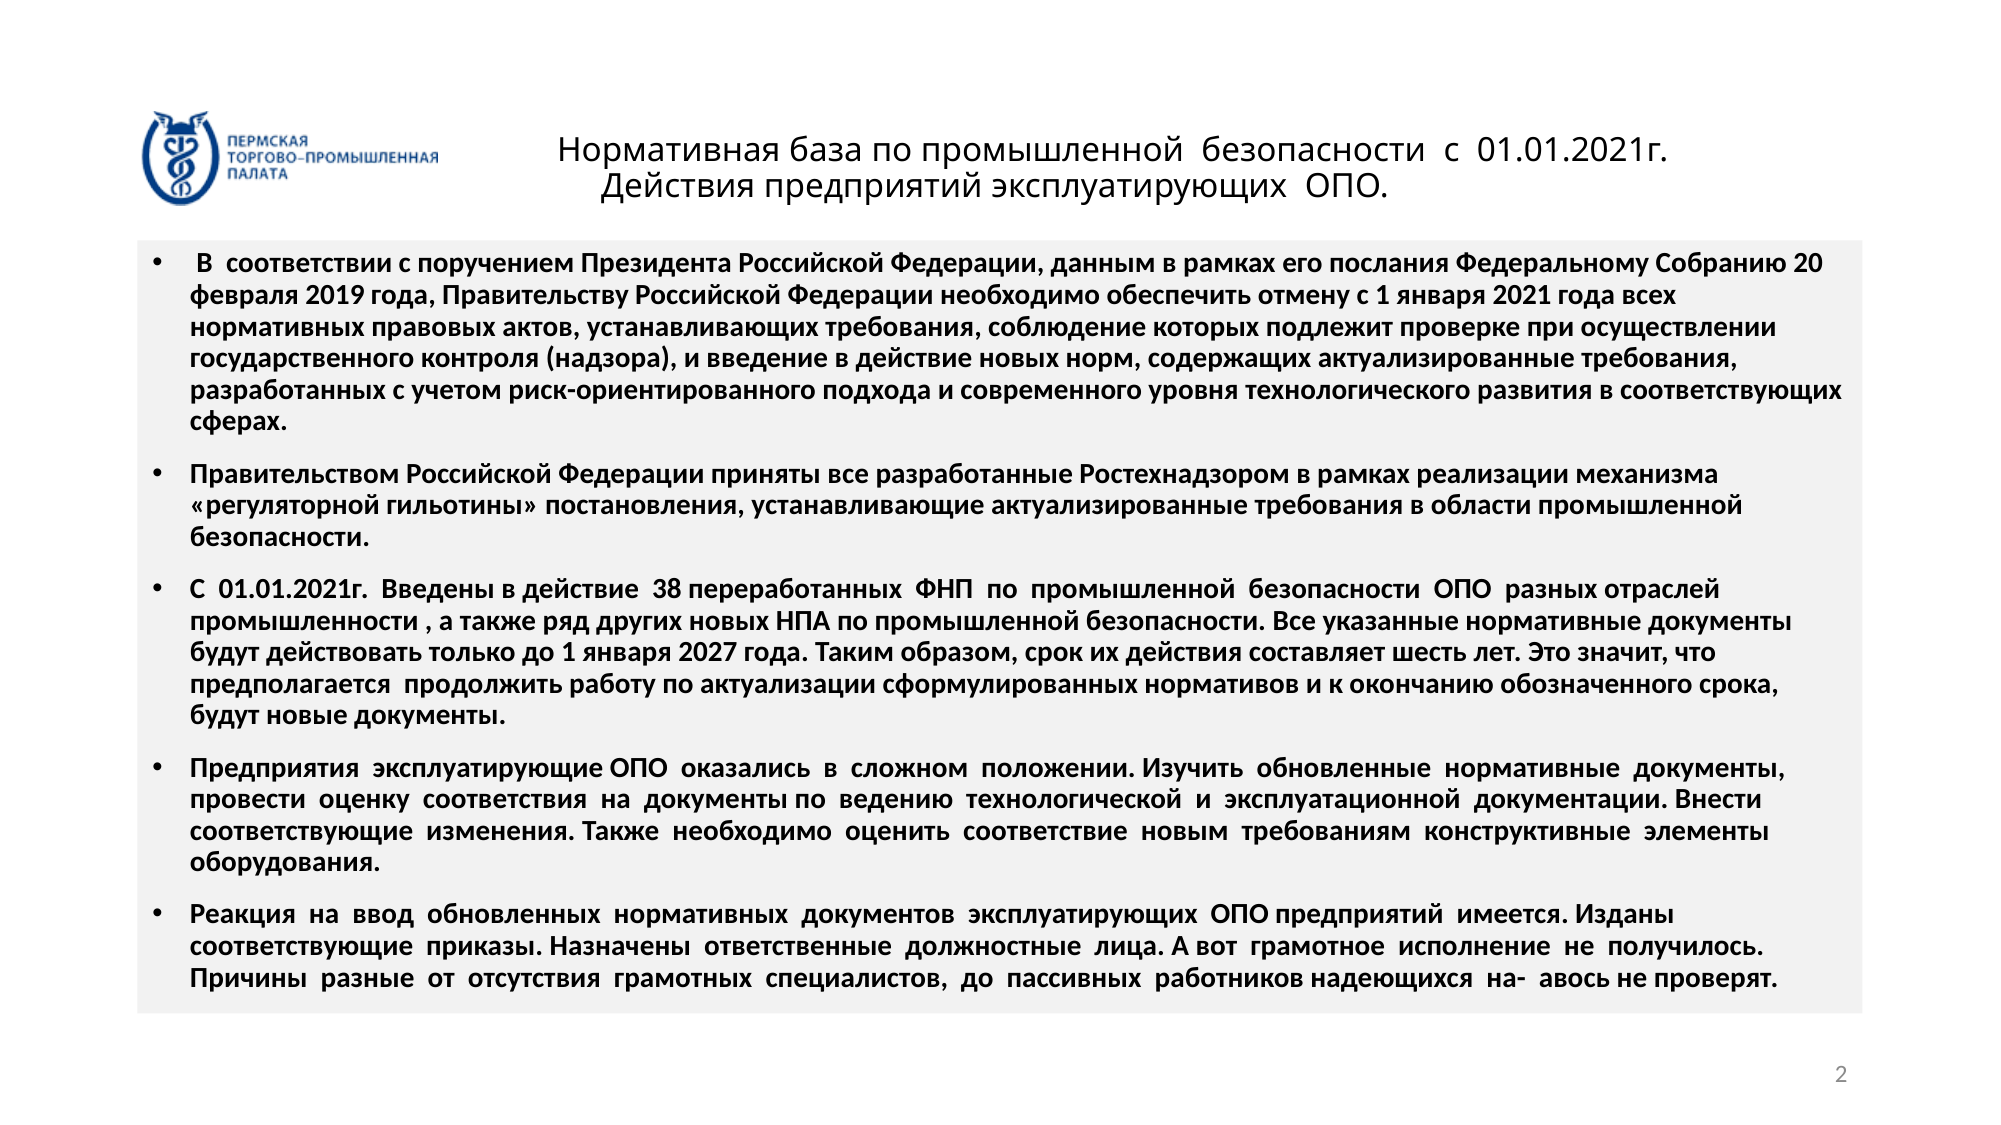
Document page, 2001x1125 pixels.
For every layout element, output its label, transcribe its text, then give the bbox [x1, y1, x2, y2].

picture [137, 111, 438, 206]
list В соответствии с поручением Президента Российской Федерации, данным в рамках его послания Федеральному Собранию 20 февраля 2019 года, Правительству Российской Федерации необходимо обеспечить отмену с 1 января 2021 года всех нормативных правовых актов, устанавливающих требования, соблюдение которых подлежит проверке при осуществлении государственного контроля (надзора), и введение в действие новых норм, содержащих актуализированные требования, разработанных с учетом риск-ориентированного подхода и современного уровня технологического развития в соответствующих сферах. Правительством Российской Федерации приняты все разработанные Ростехнадзором в рамках реализации механизма «регуляторной гильотины» постановления, устанавливающие актуализированные требования в области промышленной безопасности. С 01.01.2021г. Введены в действие 38 переработанных ФНП по промышленной безопасности ОПО разных отраслей промышленности , а также ряд других новых НПА по промышленной безопасности. Все указанные нормативные документы будут действовать только до 1 января 2027 года. Таким образом, срок их действия составляет шесть лет. Это значит, что предполагается продолжить работу по актуализации сформулированных нормативов и к окончанию обозначенного срока, будут новые документы. Предприятия эксплуатирующие ОПО оказались в сложном положении. Изучить обновленные нормативные документы, провести оценку соответствия на документы по ведению технологической и эксплуатационной документации. Внести соответствующие изменения. Также необходимо оценить соответствие новым требованиям конструктивные элементы оборудования. Реакция на ввод обновленных нормативных документов эксплуатирующих ОПО предприятий имеется. Изданы соответствующие приказы. Назначены ответственные должностные лица. А вот грамотное исполнение не получилось. Причины разные от отсутствия грамотных специалистов, до пассивных работников надеющихся на- авось не проверят. [137, 240, 1863, 1014]
slide_number 2 [1412, 1042, 1863, 1103]
title Нормативная база по промышленной безопасности с 01.01.2021г. Действия предприятий эксплуатирующих ОПО. [137, 59, 1863, 240]
